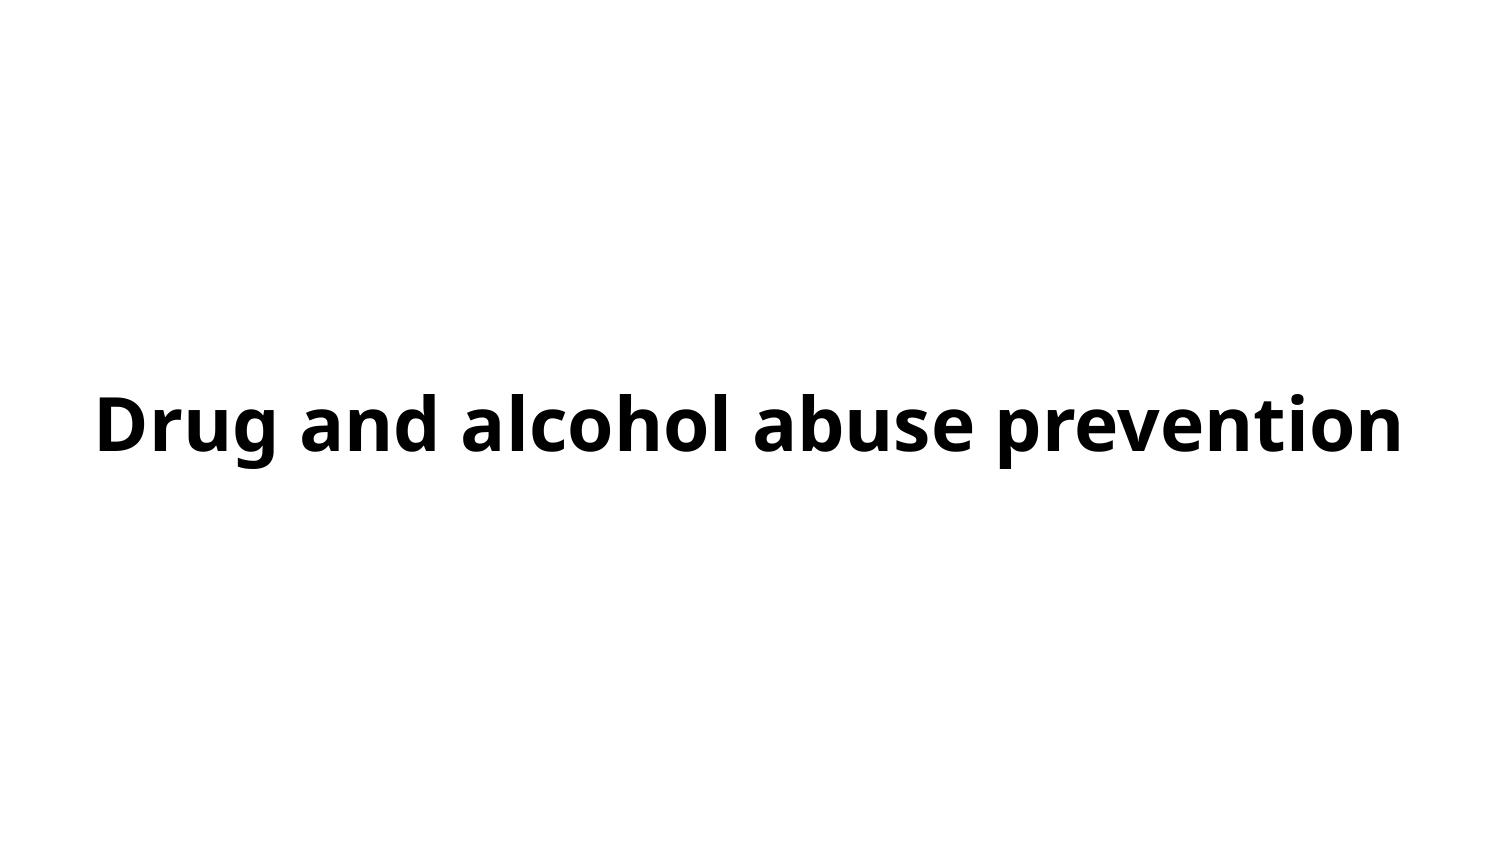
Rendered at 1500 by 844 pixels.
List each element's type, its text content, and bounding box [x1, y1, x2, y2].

title Drug and alcohol abuse prevention [51, 352, 1449, 491]
